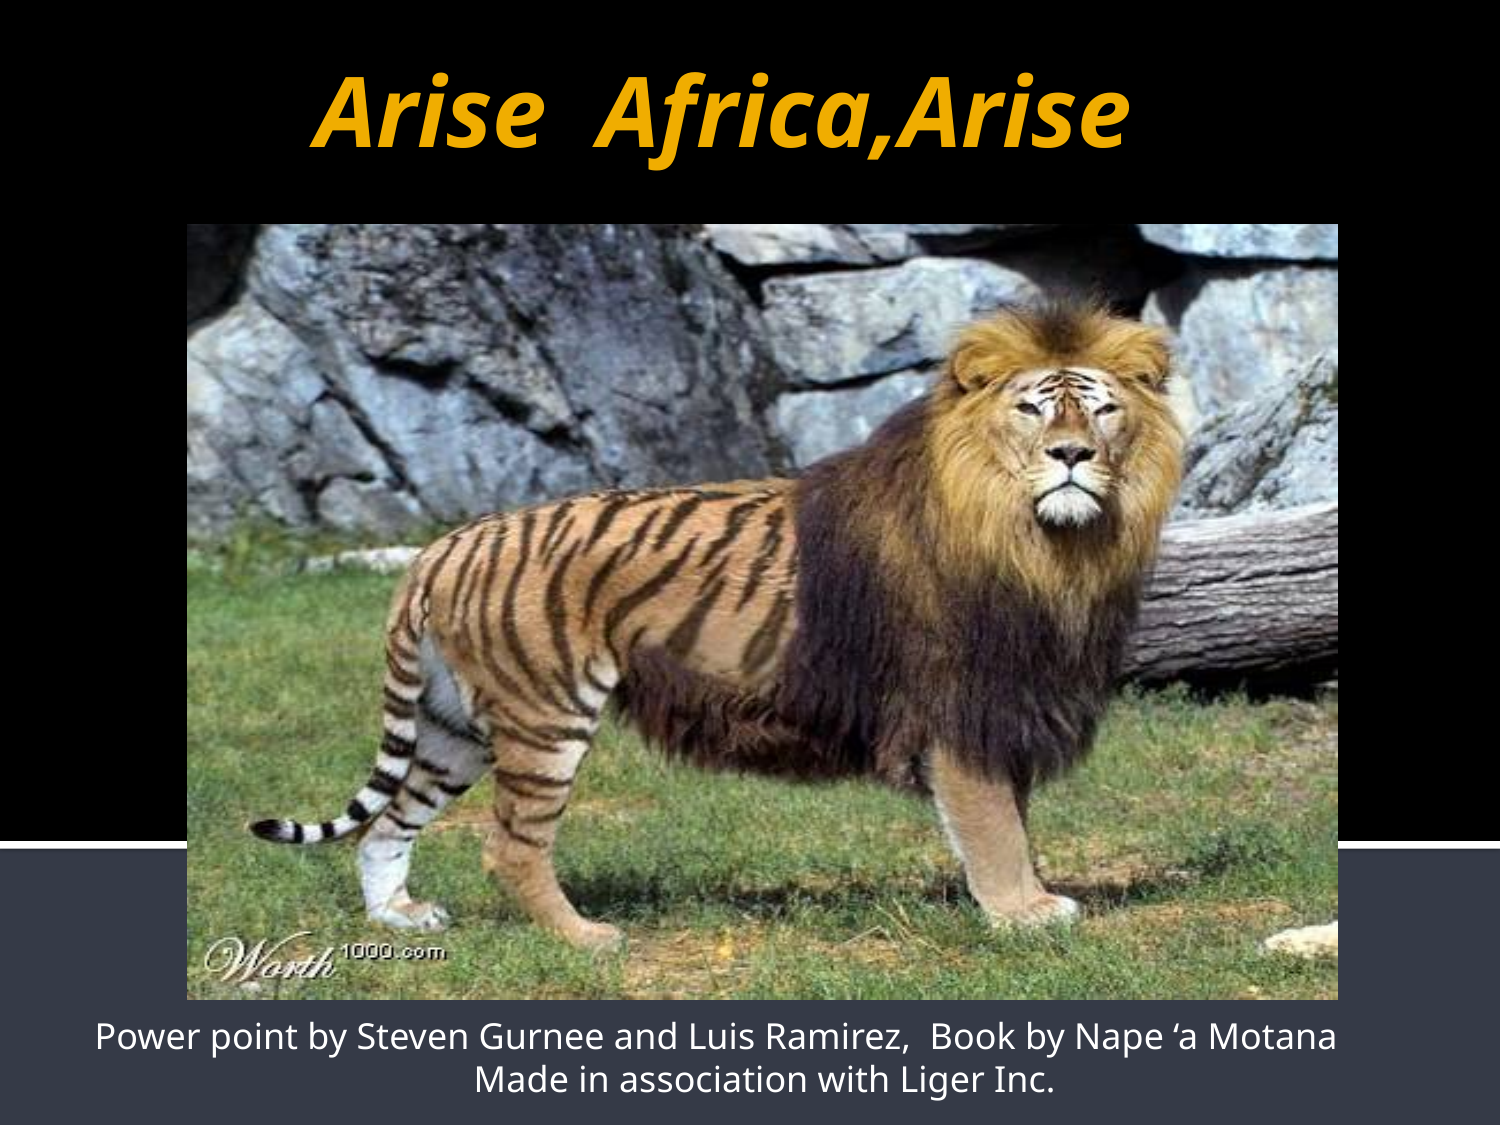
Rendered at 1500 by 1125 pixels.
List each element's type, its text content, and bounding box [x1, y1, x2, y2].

picture [187, 224, 1338, 1000]
subtitle Power point by Steven Gurnee and Luis Ramirez, Book by Nape ‘a Motana Made in association with Liger Inc. [75, 987, 1400, 1100]
title Arise Africa,Arise [300, 50, 1225, 200]
